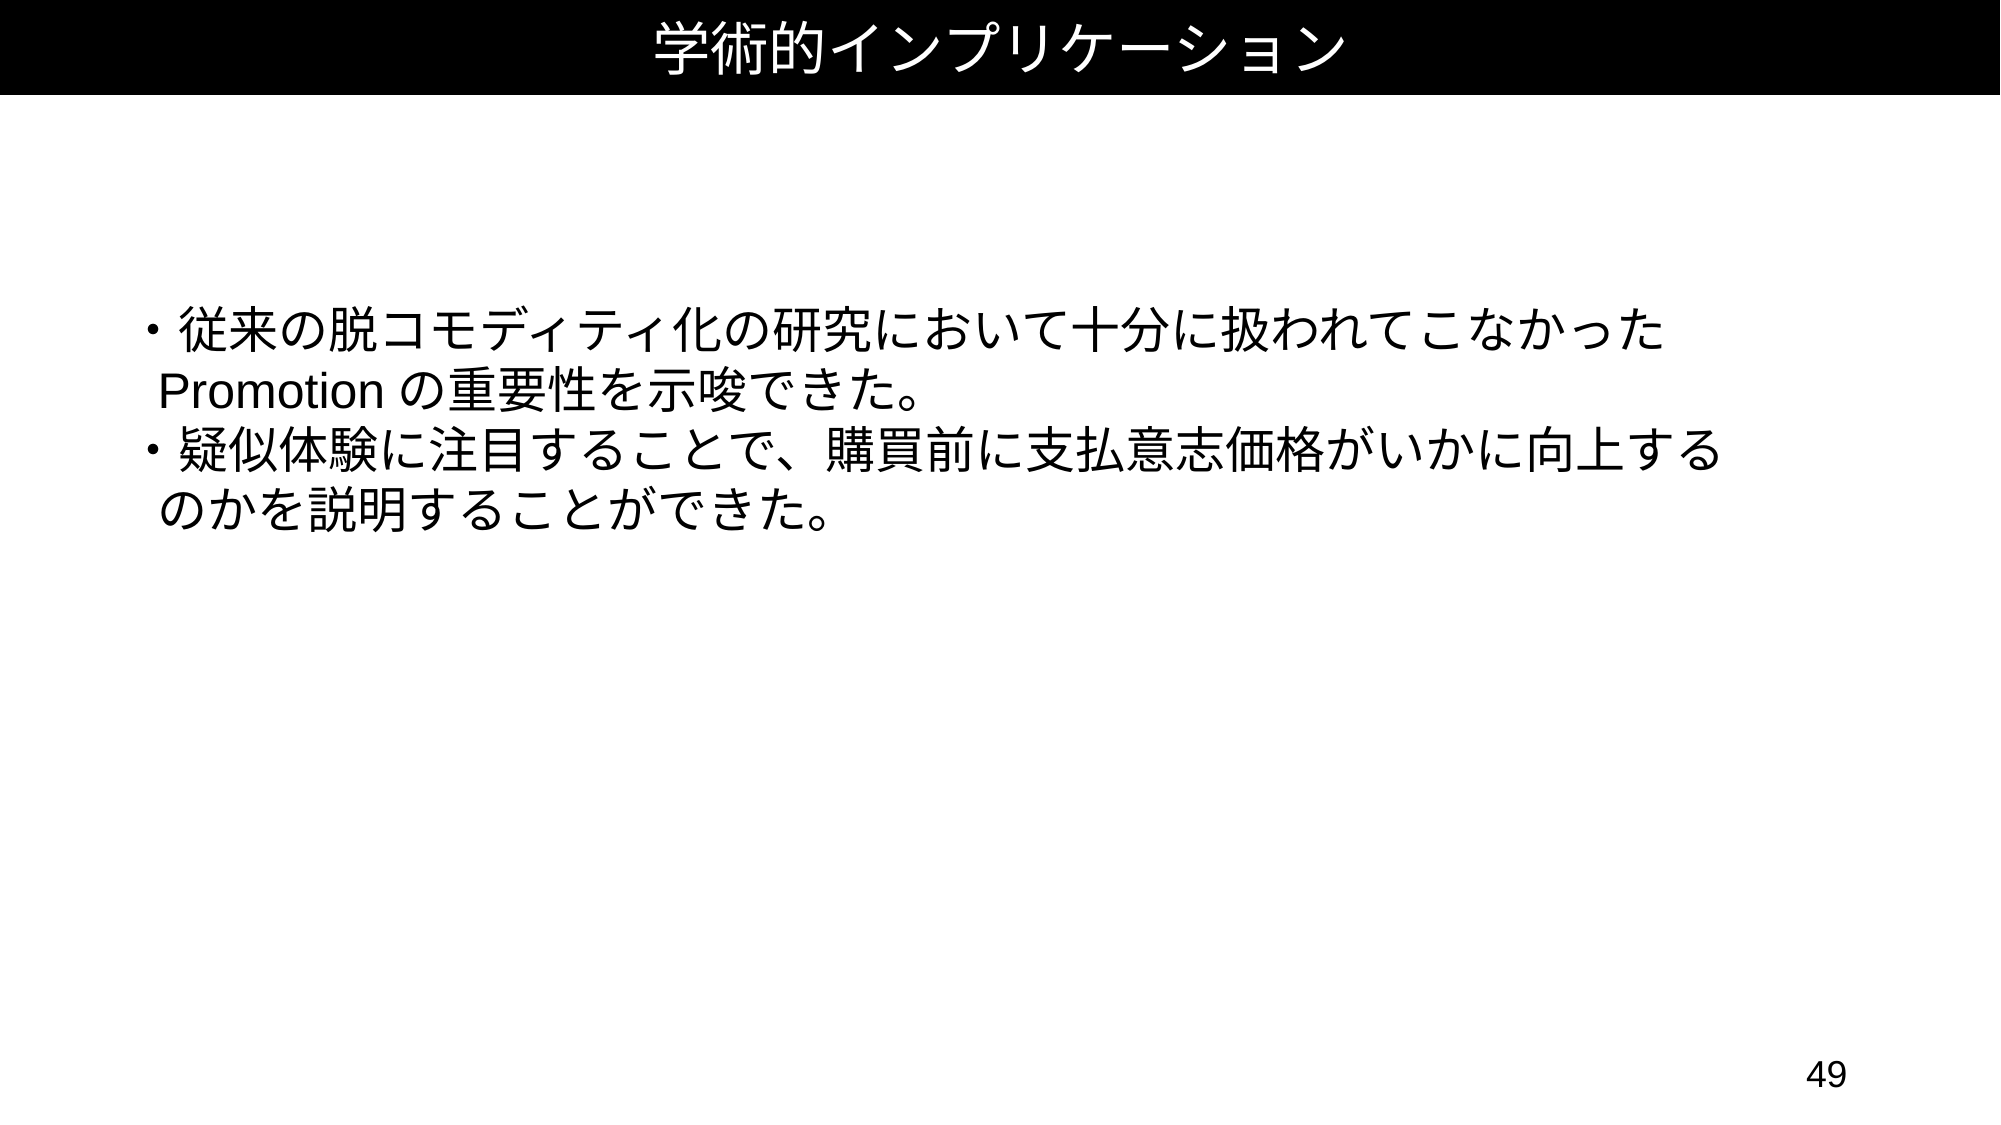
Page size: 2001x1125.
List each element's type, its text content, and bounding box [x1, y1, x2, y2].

text_box ・従来の脱コモディティ化の研究において十分に扱われてこなかったPromotionの重要性を示唆できた。 ・疑似体験に注目することで、購買前に支払意志価格がいかに向上するのかを説明することができた。 [114, 290, 1785, 546]
text_box 学術的インプリケーション [0, 0, 2000, 95]
slide_number 49 [1412, 1042, 1863, 1103]
